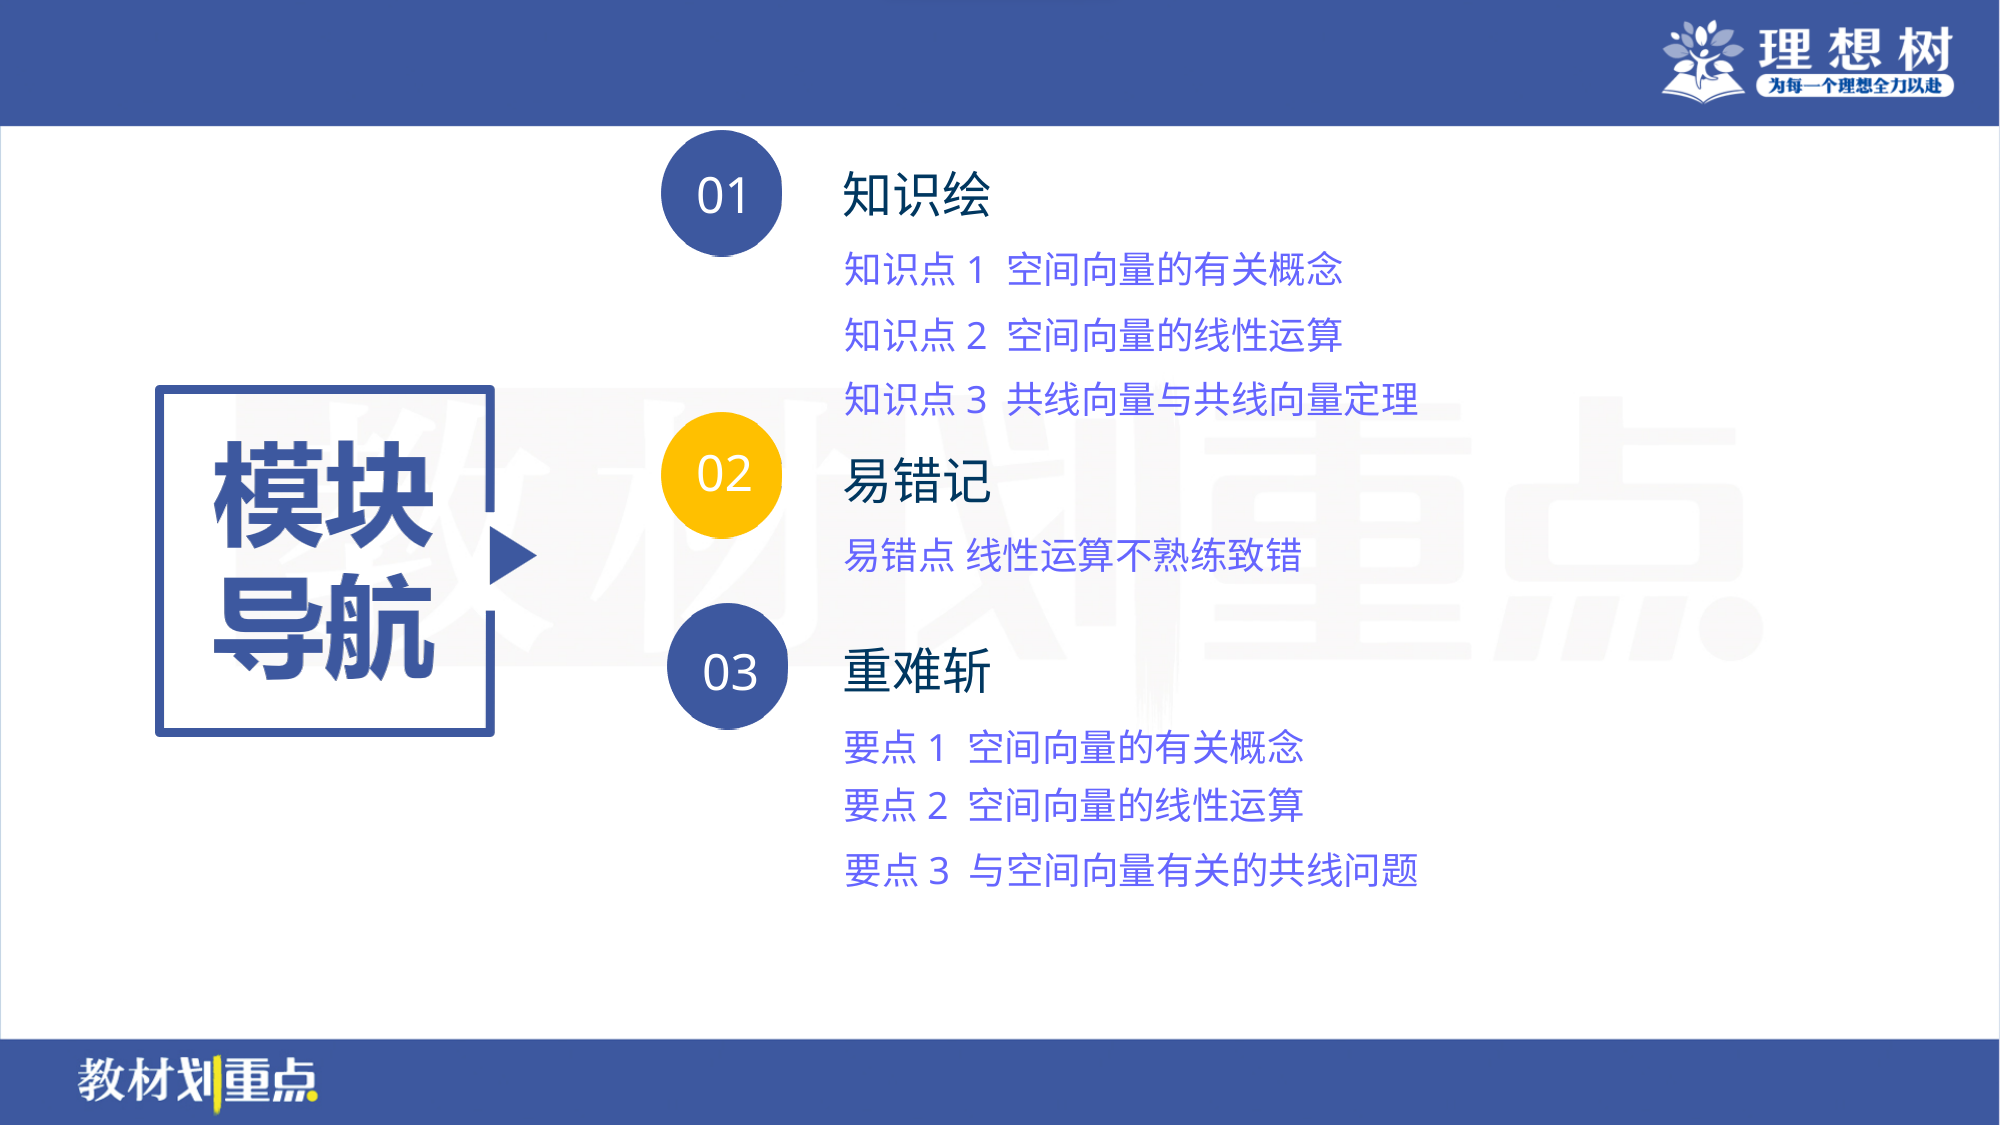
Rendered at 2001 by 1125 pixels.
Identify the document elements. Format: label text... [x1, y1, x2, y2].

picture [0, 0, 2000, 1125]
text_box 03 [667, 607, 794, 734]
text_box 知识点1 空间向量的有关概念 [844, 238, 1967, 297]
text_box 要点2 空间向量的线性运算 [843, 774, 1966, 834]
text_box 知识绘 [814, 155, 1022, 231]
text_box 重难斩 [814, 631, 1022, 707]
text_box 易错点 线性运算不熟练致错 [843, 524, 1966, 584]
text_box 01 [782, 130, 788, 257]
text_box 要点1 空间向量的有关概念 [843, 716, 1966, 774]
text_box 知识点3 共线向量与共线向量定理 [844, 368, 1967, 427]
text_box 易错记 [814, 441, 1022, 517]
text_box 要点3 与空间向量有关的共线问题 [844, 839, 1967, 899]
text_box 02 [661, 408, 788, 535]
text_box 知识点2 空间向量的线性运算 [844, 304, 1967, 363]
